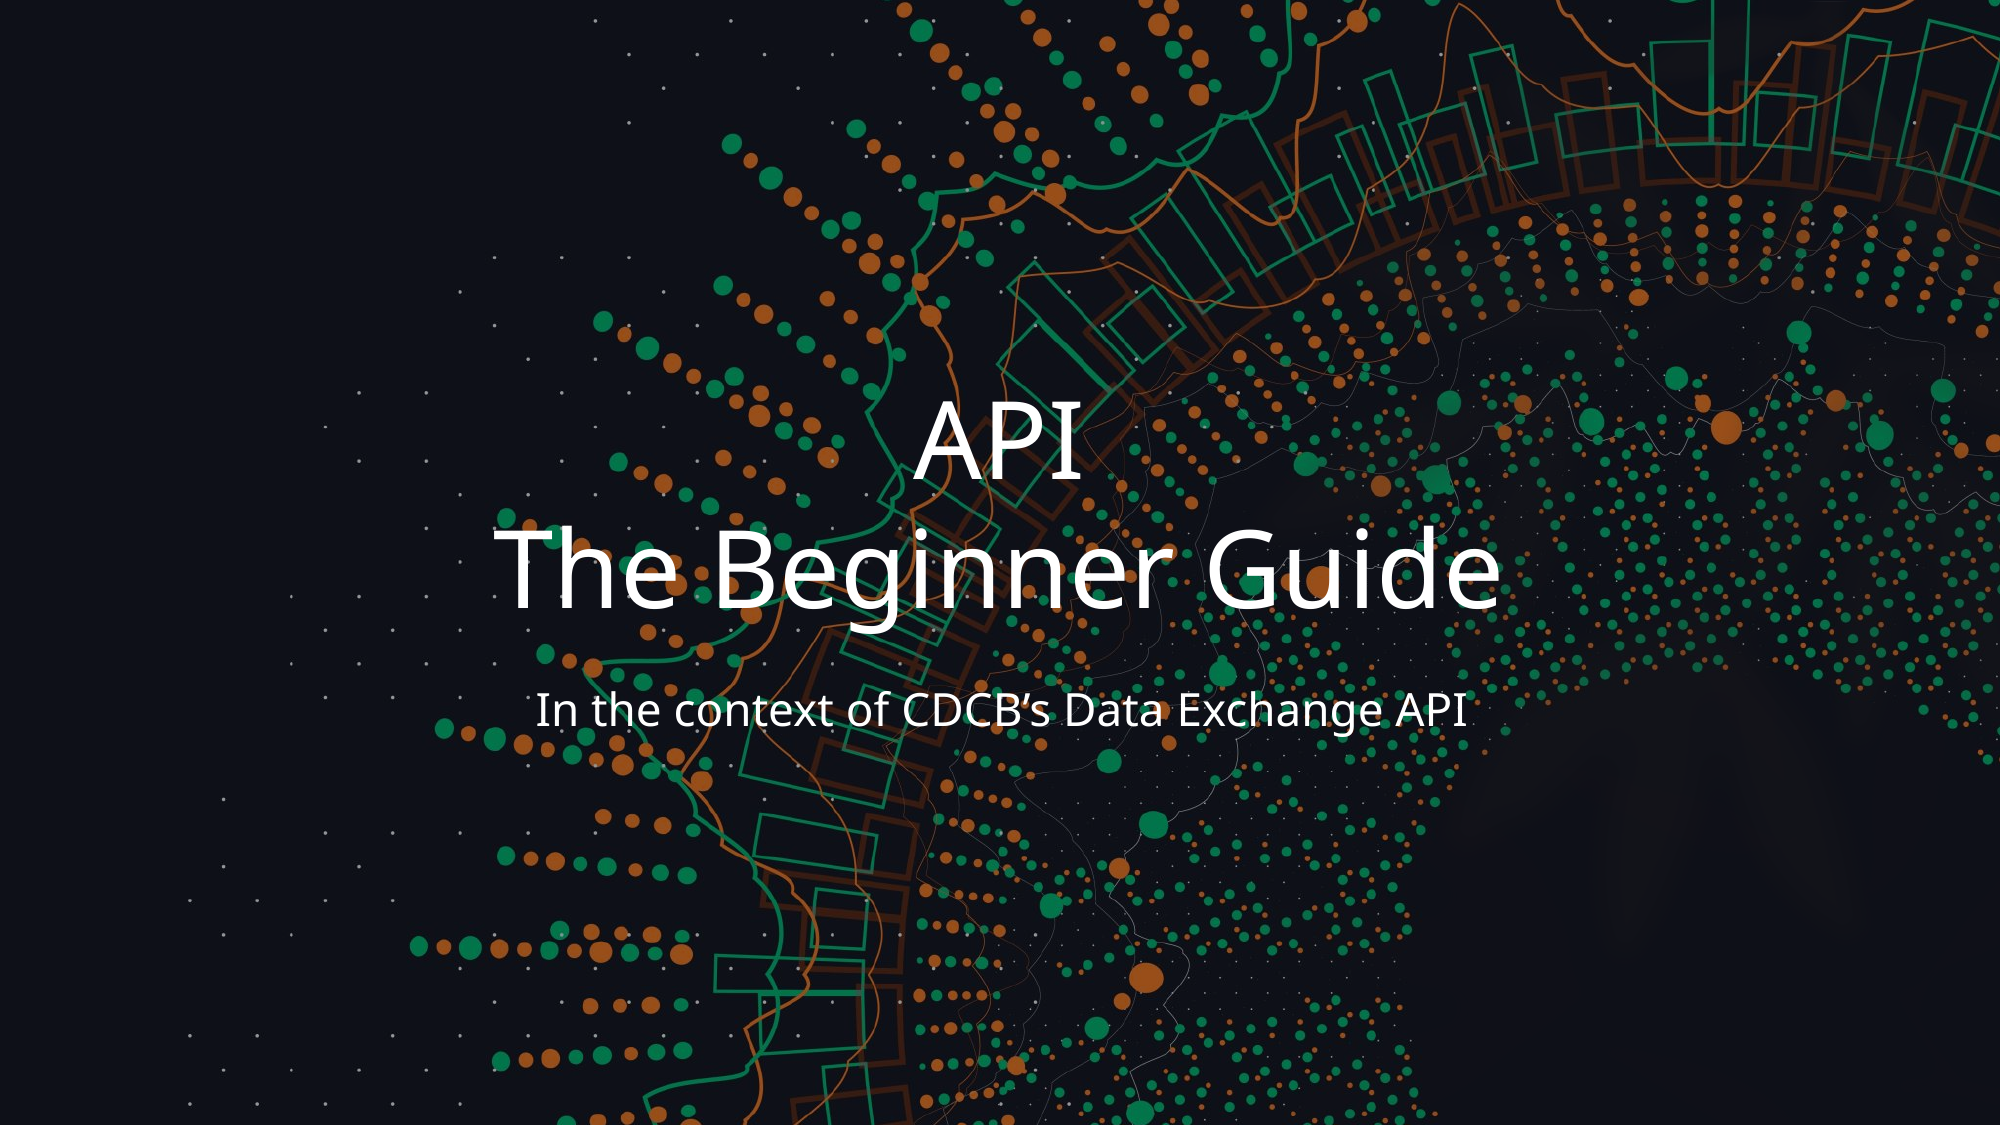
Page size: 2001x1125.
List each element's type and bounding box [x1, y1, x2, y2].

picture [0, 0, 1140, 1125]
text_box [1140, 0, 2000, 1125]
